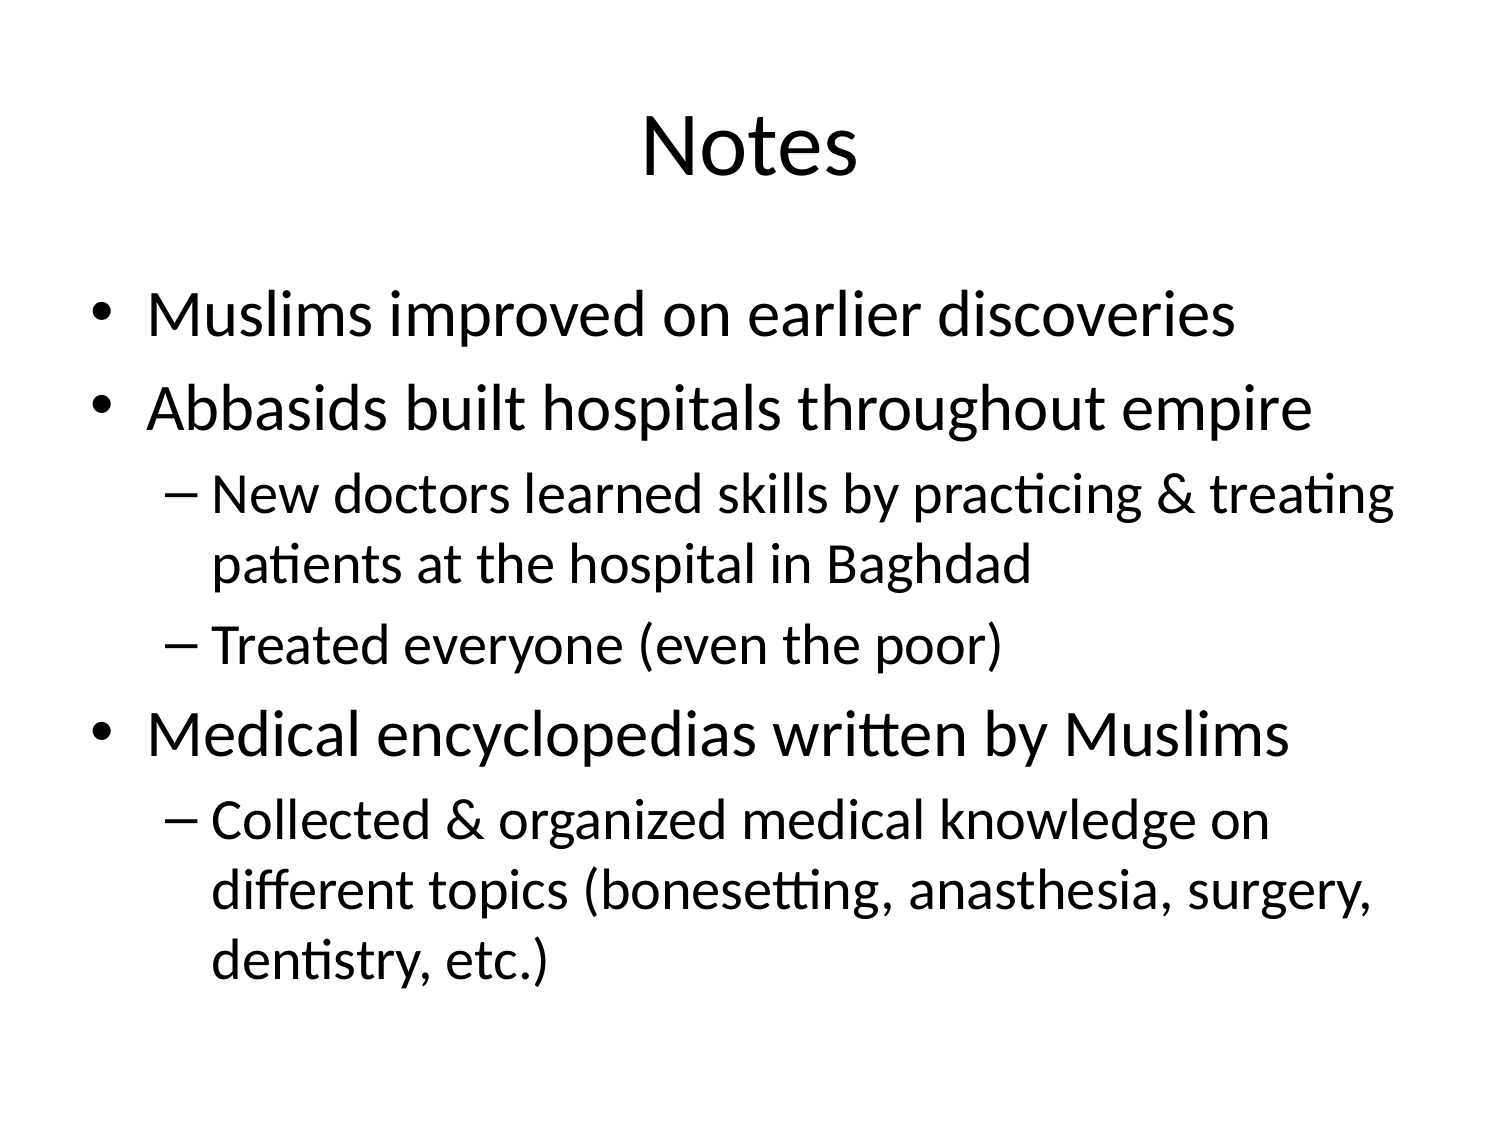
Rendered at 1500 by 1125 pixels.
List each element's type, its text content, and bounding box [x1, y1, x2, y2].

list Muslims improved on earlier discoveries Abbasids built hospitals throughout empire New doctors learned skills by practicing & treating patients at the hospital in Baghdad Treated everyone (even the poor) Medical encyclopedias written by Muslims Collected & organized medical knowledge on different topics (bonesetting, anasthesia, surgery, dentistry, etc.) [75, 262, 1425, 1005]
title Notes [75, 45, 1425, 233]
